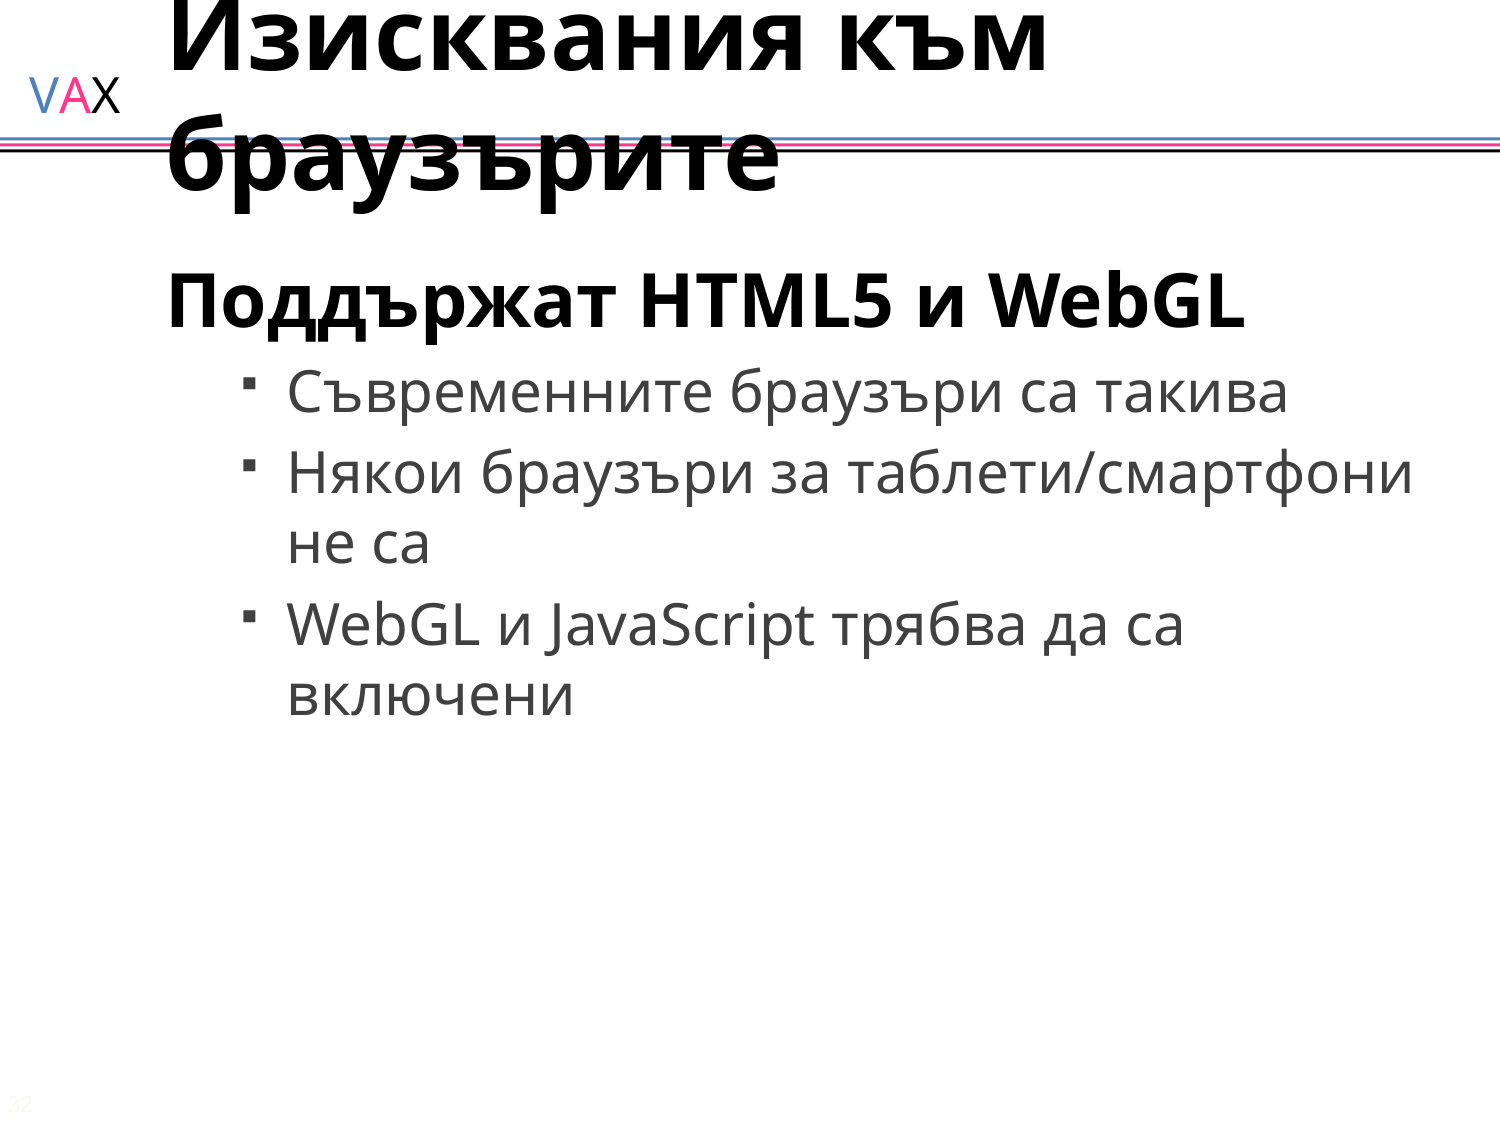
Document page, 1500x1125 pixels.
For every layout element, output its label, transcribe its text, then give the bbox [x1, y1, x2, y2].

title Изисквания към браузърите [0, 37, 1500, 144]
list Поддържат HTML5 и WebGL Съвременните браузъри са такива Някои браузъри за таблети/смартфони не са WebGL и JavaScript трябва да са включени [150, 200, 1488, 1113]
